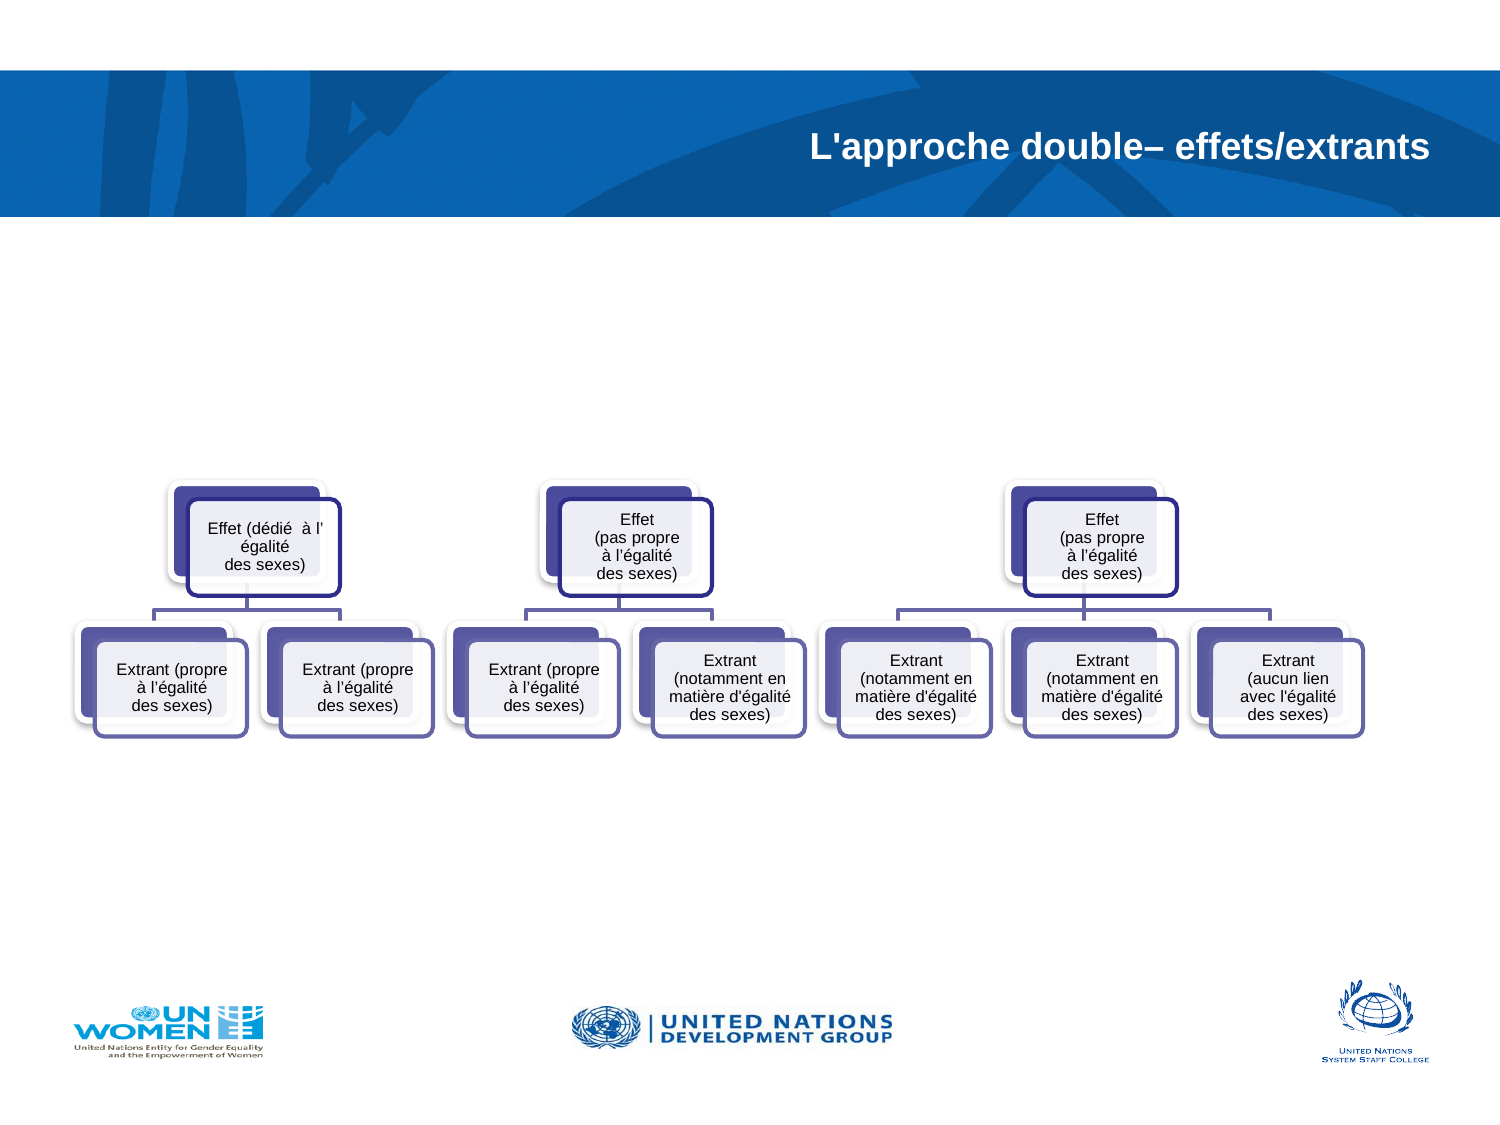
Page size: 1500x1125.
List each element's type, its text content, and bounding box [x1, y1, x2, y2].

picture [0, 70, 1500, 217]
picture [170, 1006, 179, 1018]
picture [194, 1006, 204, 1013]
title L'approche double– effets/extrants [171, 94, 1447, 195]
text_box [76, 243, 1365, 977]
picture [572, 1006, 892, 1049]
picture [73, 1006, 263, 1059]
picture [1322, 979, 1429, 1063]
